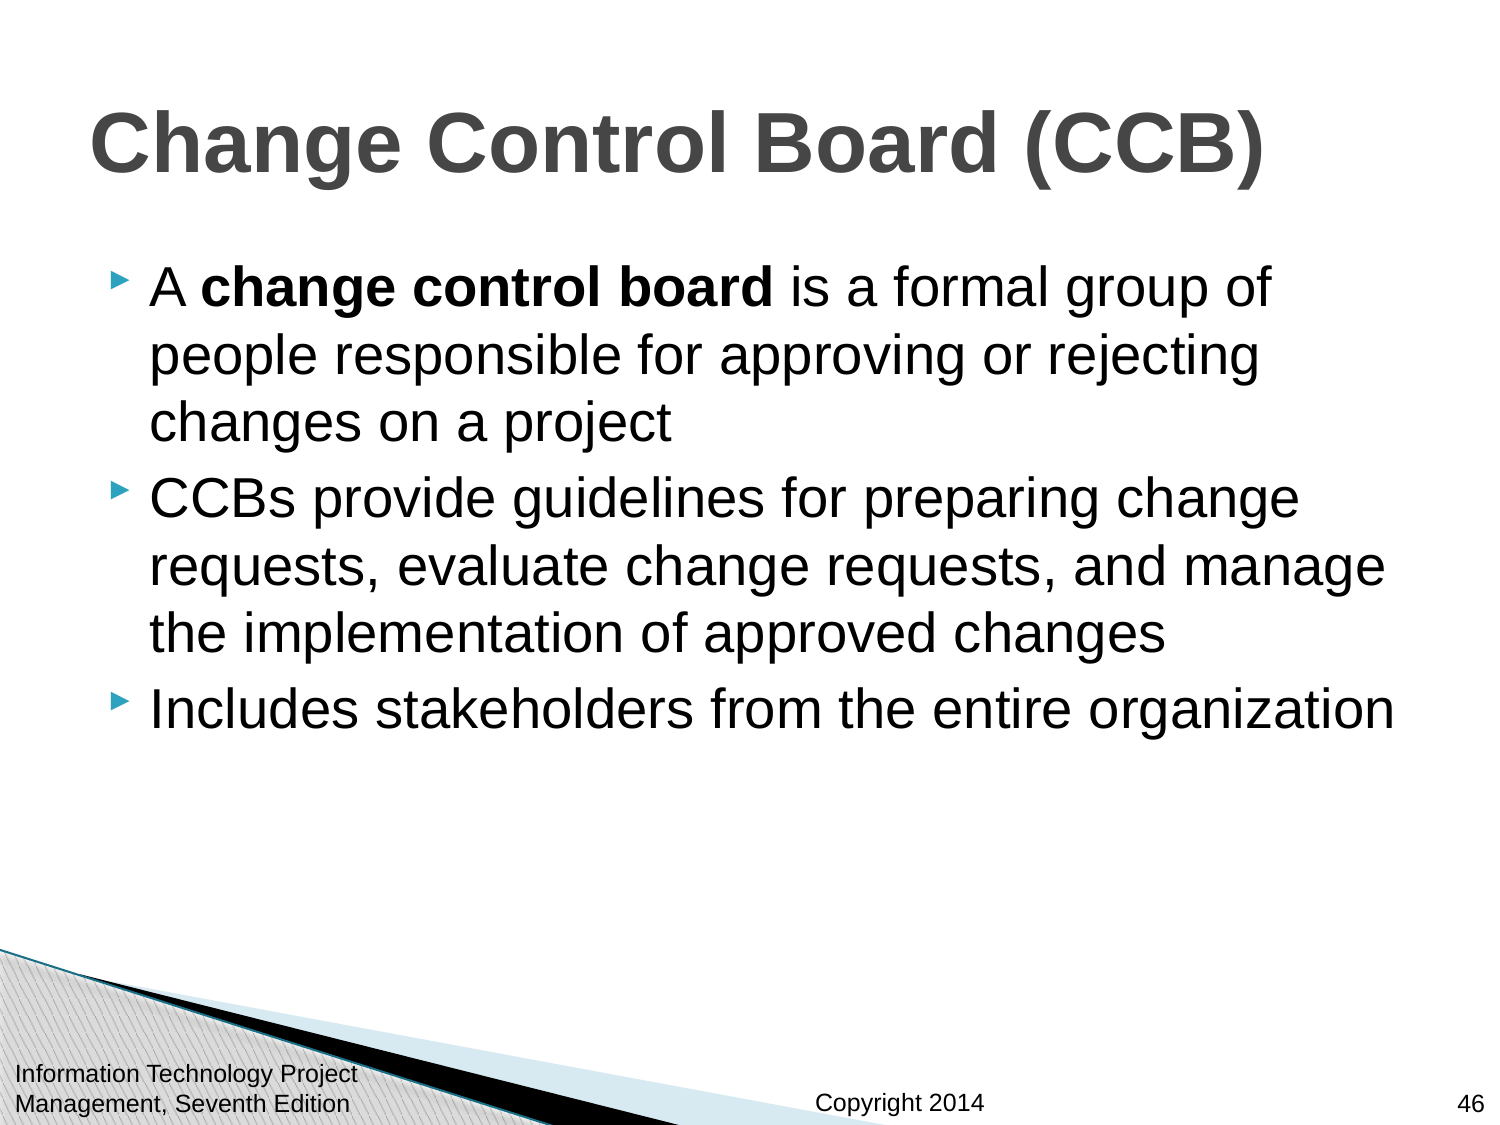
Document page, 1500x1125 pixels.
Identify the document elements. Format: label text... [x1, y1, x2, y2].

slide_number 46 [1412, 1065, 1500, 1125]
list A change control board is a formal group of people responsible for approving or rejecting changes on a project CCBs provide guidelines for preparing change requests, evaluate change requests, and manage the implementation of approved changes Includes stakeholders from the entire organization [75, 243, 1425, 986]
title Change Control Board (CCB) [75, 45, 1425, 233]
footer Information Technology Project Management, Seventh Edition [0, 1065, 386, 1125]
